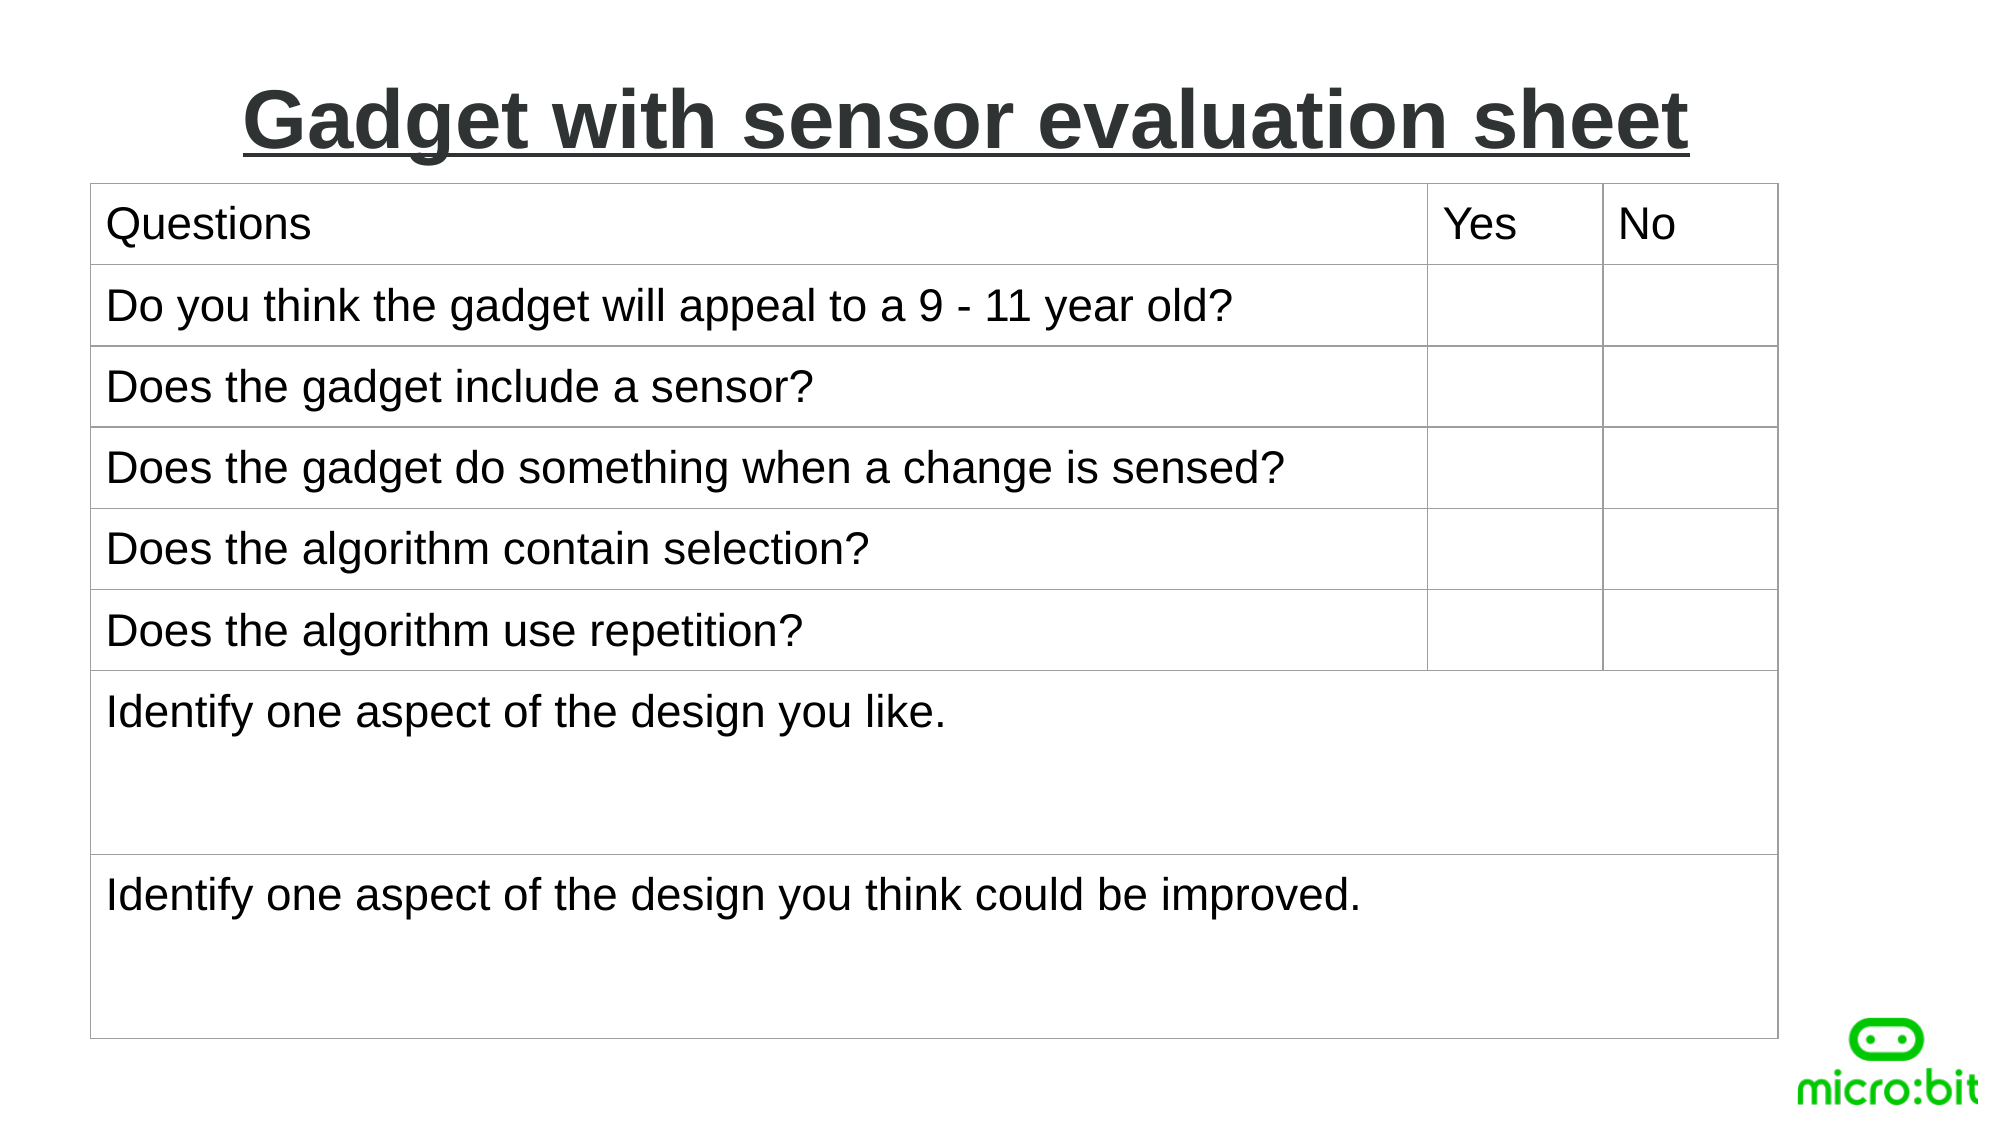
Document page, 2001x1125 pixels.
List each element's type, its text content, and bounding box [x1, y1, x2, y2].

table_cell Identify one aspect of the design you like. [91, 671, 1777, 854]
table_cell [1604, 265, 1777, 345]
table_cell Do you think the gadget will appeal to a 9 - 11 year old? [91, 265, 1427, 345]
table_cell Does the gadget do something when a change is sensed? [91, 428, 1427, 508]
table_cell [1604, 590, 1777, 670]
table_cell Does the algorithm contain selection? [91, 509, 1427, 589]
table_header Yes [1428, 184, 1602, 264]
table_cell [1428, 347, 1602, 426]
picture [1797, 1017, 1978, 1106]
table_cell [1604, 347, 1777, 426]
table_header No [1604, 184, 1777, 264]
table_cell [1428, 428, 1602, 508]
table_cell [1428, 590, 1602, 670]
table_header Questions [91, 184, 1427, 264]
table_cell [1604, 428, 1777, 508]
table_cell Does the gadget include a sensor? [91, 347, 1427, 426]
title Gadget with sensor evaluation sheet [135, 58, 1798, 151]
table_cell [1428, 509, 1602, 589]
table_cell Identify one aspect of the design you think could be improved. [91, 855, 1777, 1038]
table_cell [1428, 265, 1602, 345]
table_cell Does the algorithm use repetition? [91, 590, 1427, 670]
table_cell [1604, 509, 1777, 589]
